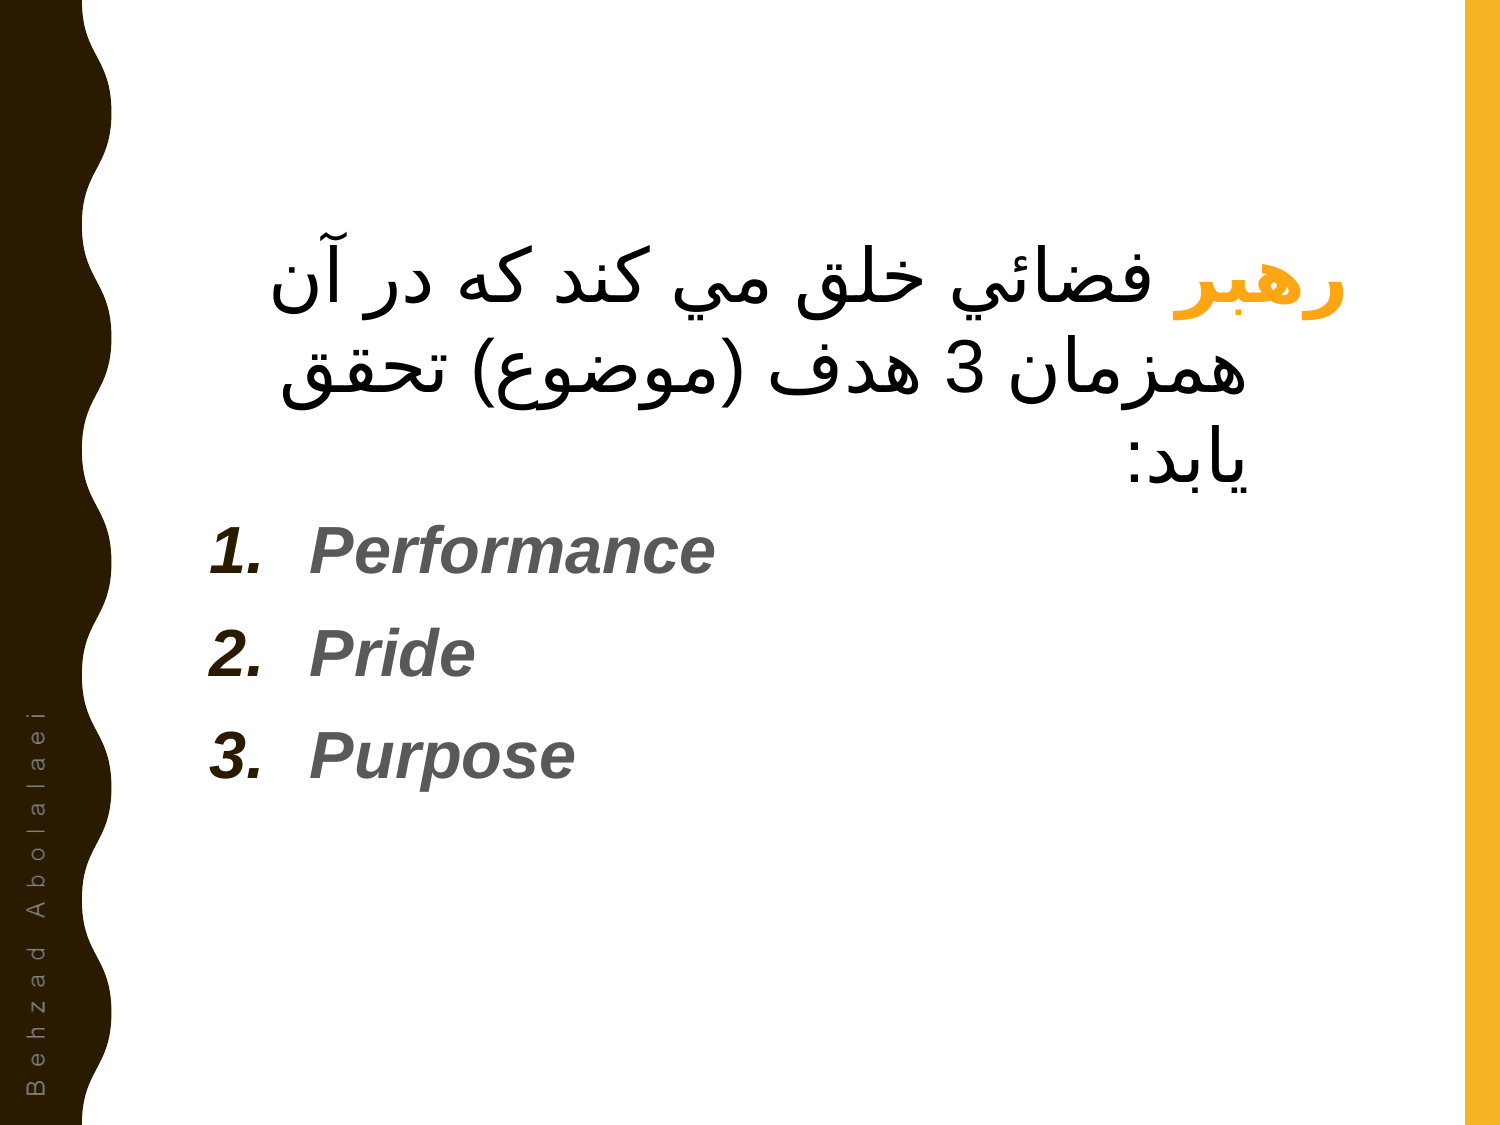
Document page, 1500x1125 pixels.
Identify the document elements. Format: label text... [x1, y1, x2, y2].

list Performance Pride Purpose [194, 505, 1211, 799]
text_box رهبر فضائي خلق مي كند كه در آن همزمان 3 هدف (موضوع) تحقق يابد: [194, 219, 1364, 505]
picture [6, 673, 65, 1125]
